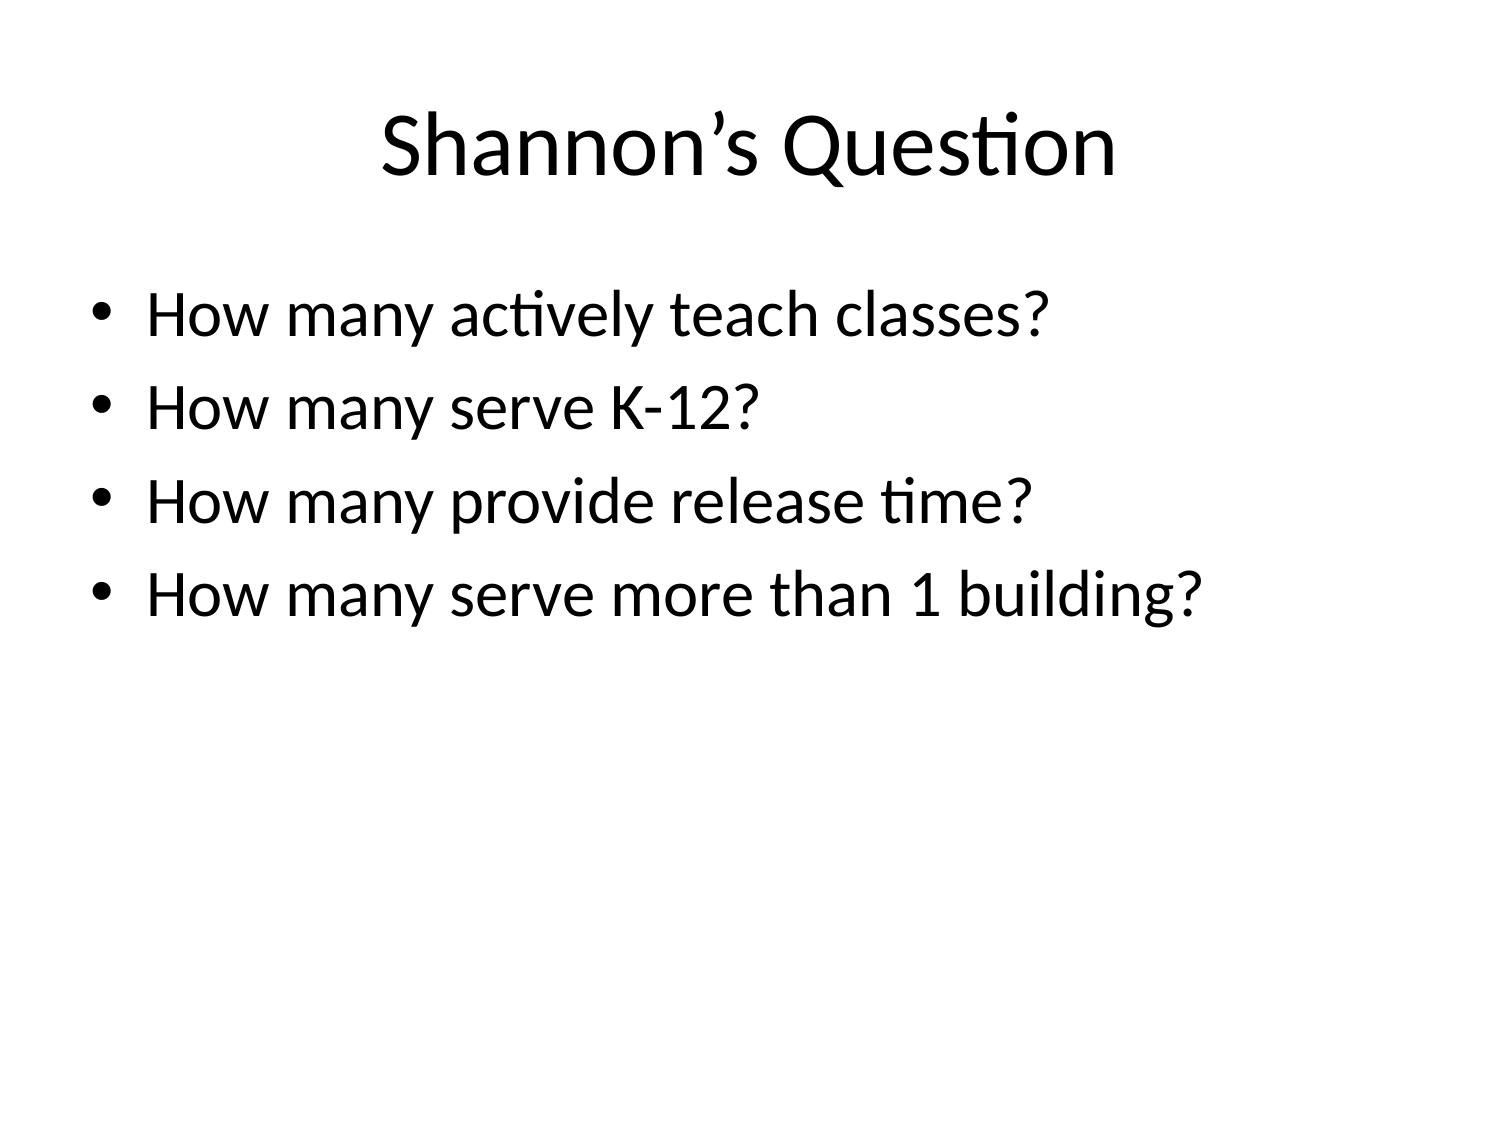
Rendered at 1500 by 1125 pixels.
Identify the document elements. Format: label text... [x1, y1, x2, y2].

list How many actively teach classes? How many serve K-12? How many provide release time? How many serve more than 1 building? [75, 262, 1425, 1005]
title Shannon’s Question [75, 45, 1425, 233]
